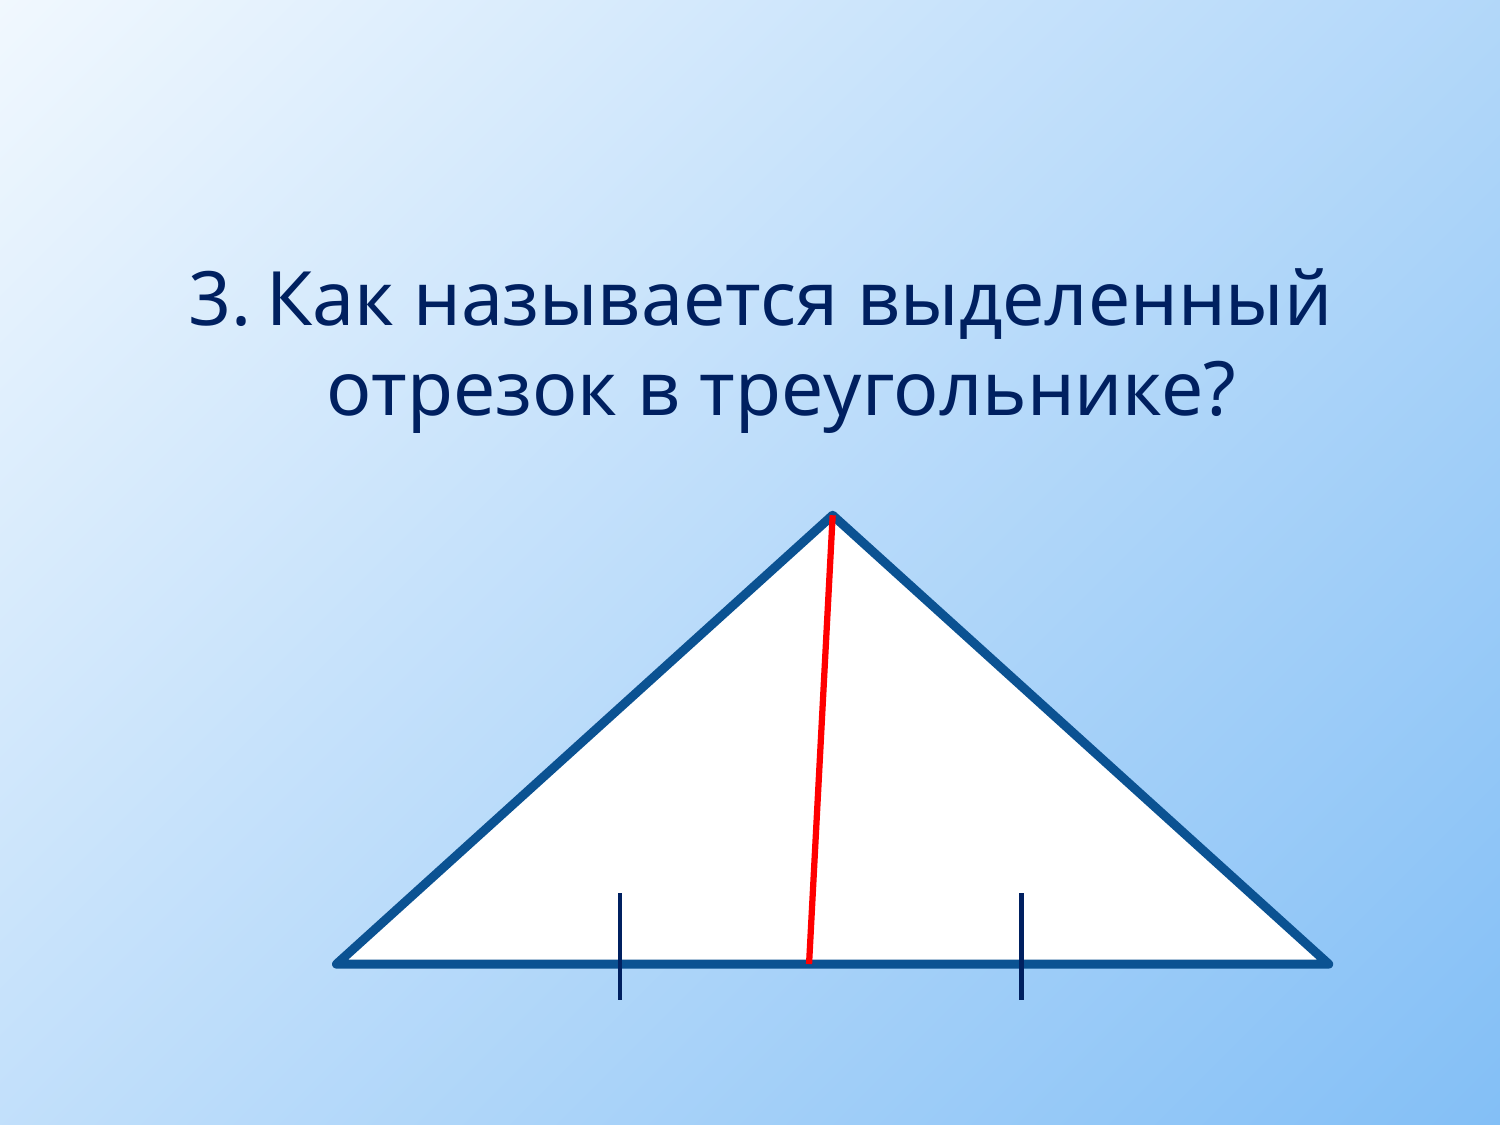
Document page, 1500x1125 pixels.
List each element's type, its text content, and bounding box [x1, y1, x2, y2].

list 3. Как называется выделенный отрезок в треугольнике? [76, 243, 1427, 986]
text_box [336, 514, 1329, 965]
